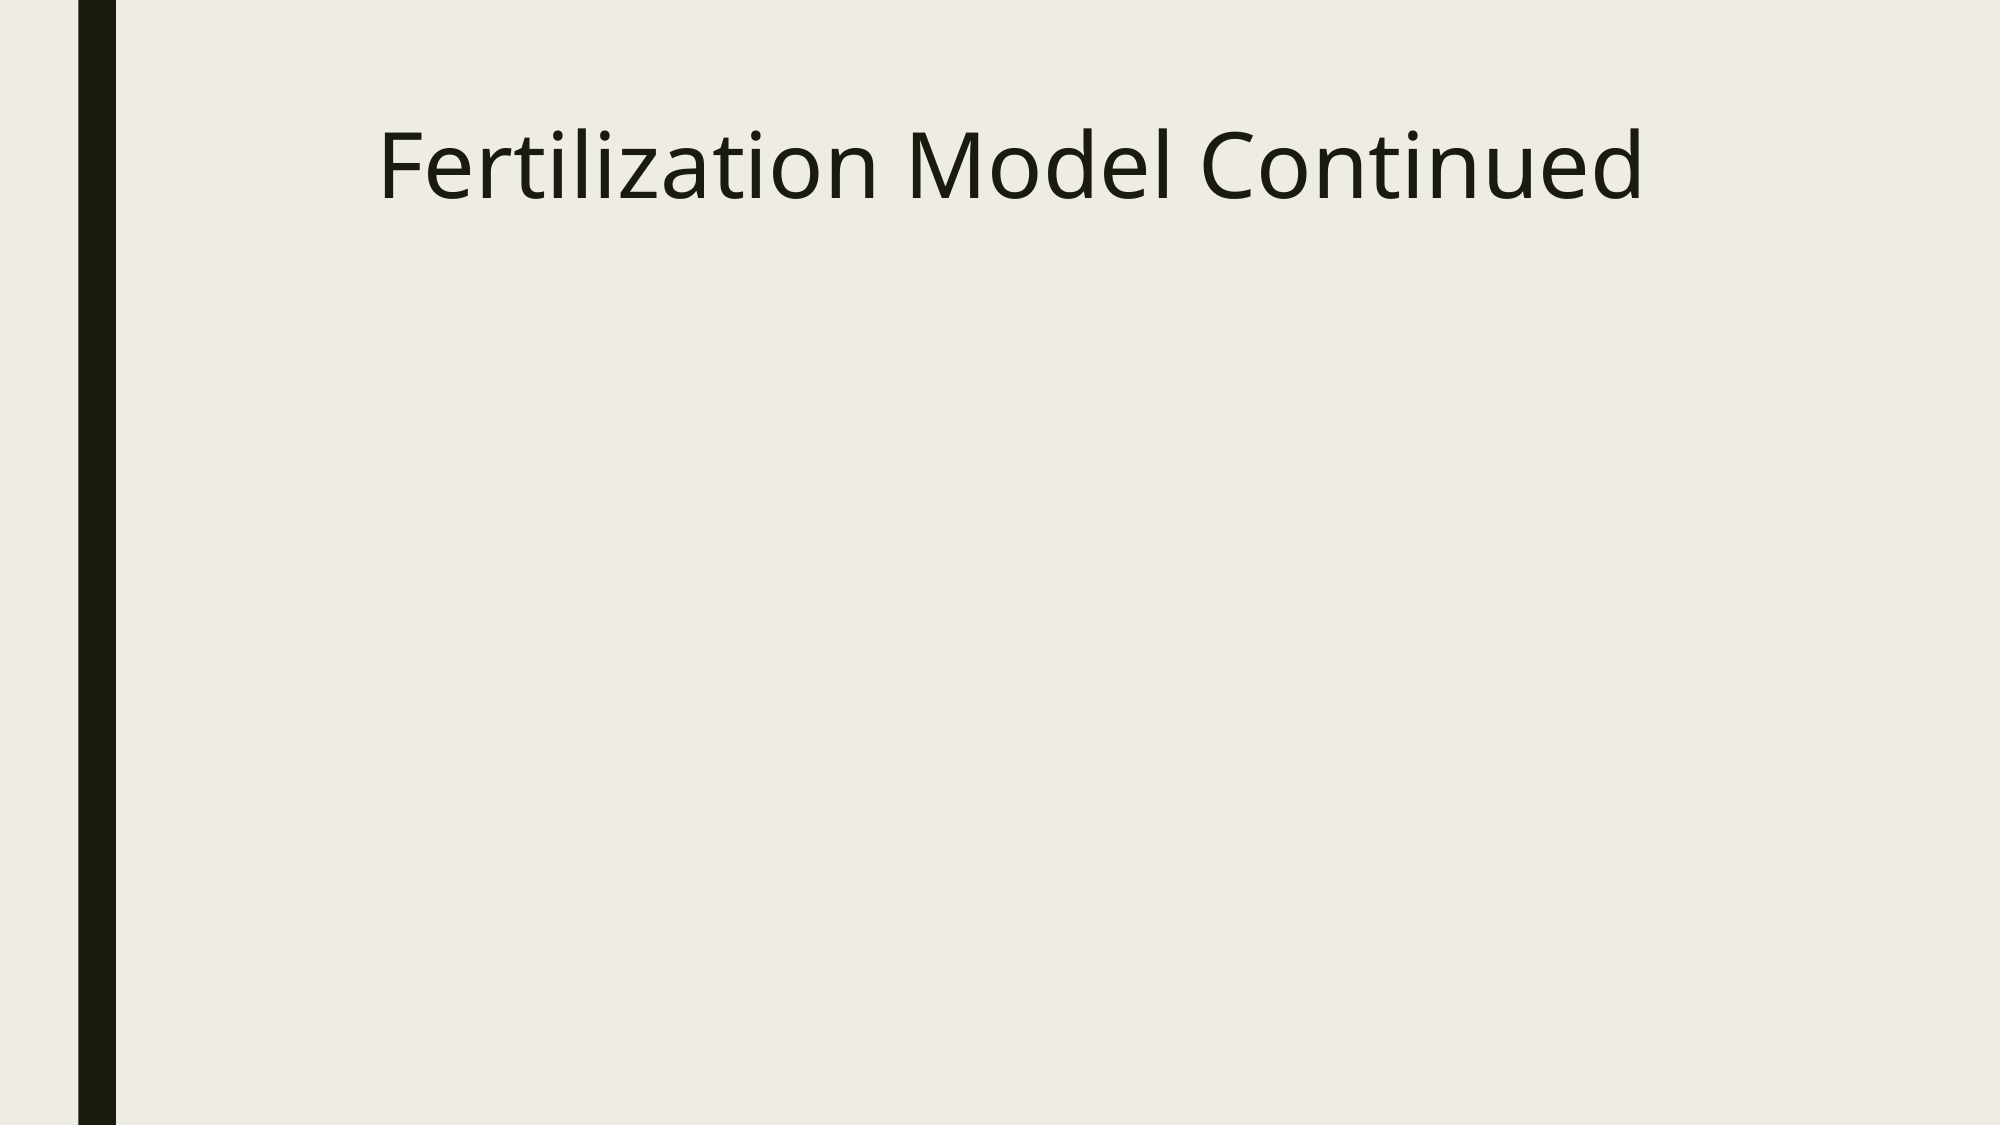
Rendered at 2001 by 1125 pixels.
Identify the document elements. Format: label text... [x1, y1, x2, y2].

title Fertilization Model Continued [225, 112, 1800, 357]
